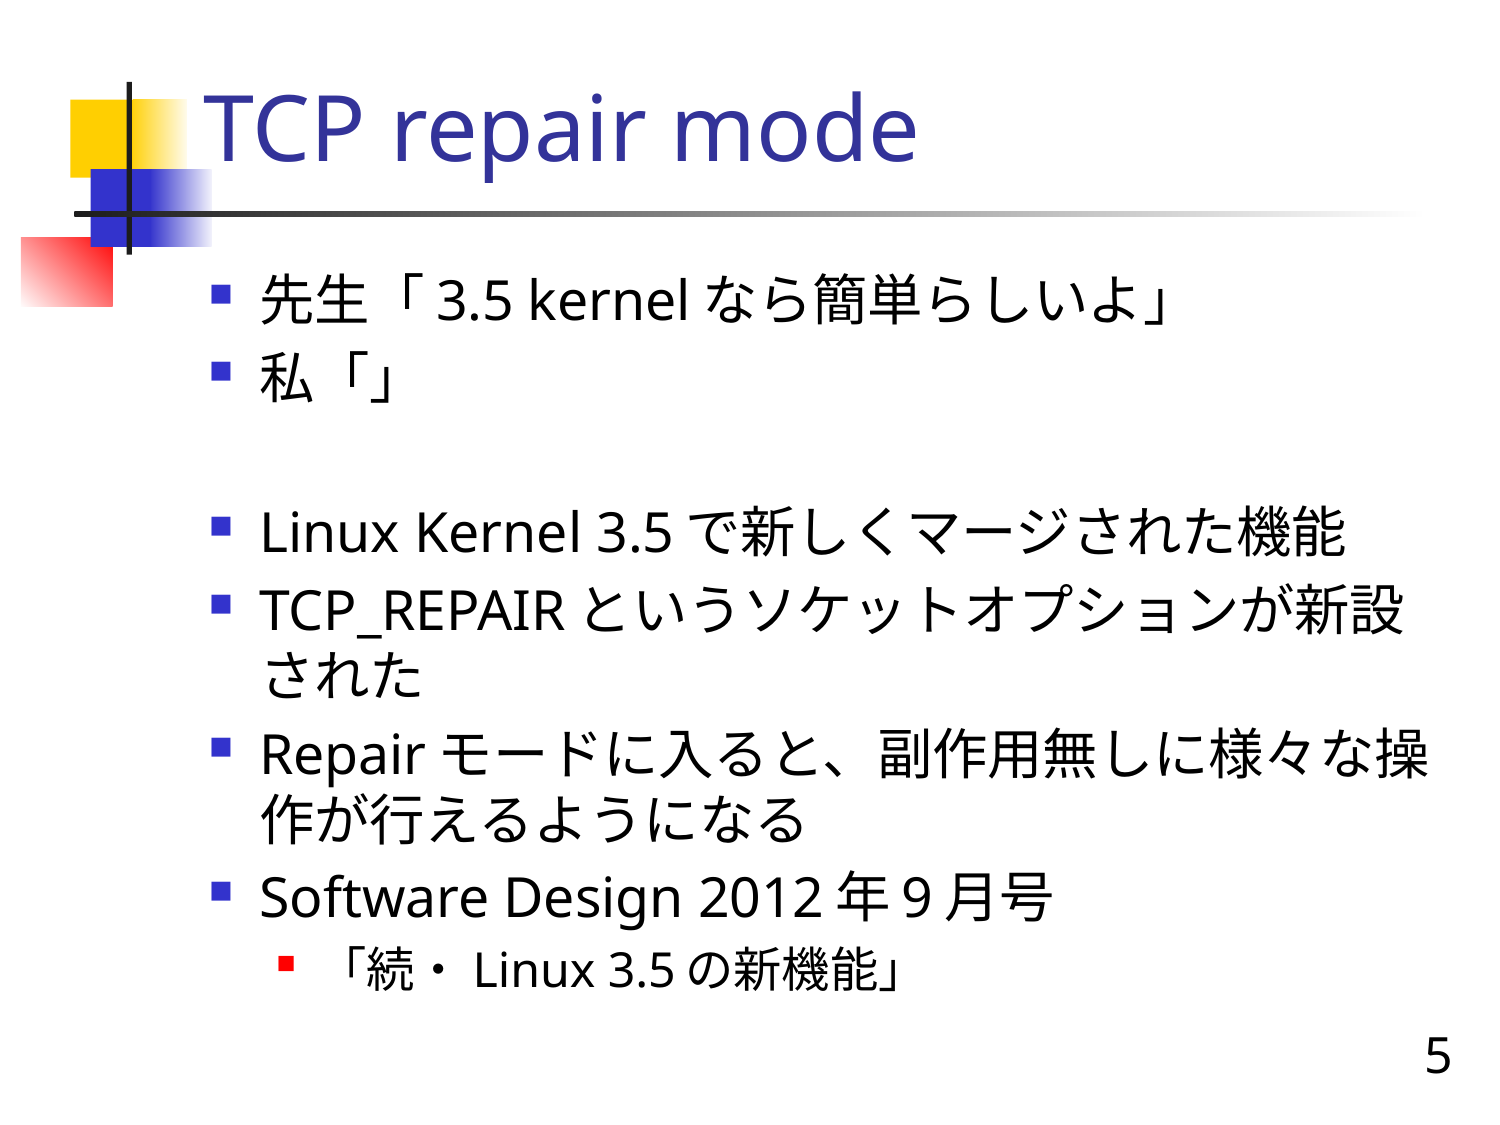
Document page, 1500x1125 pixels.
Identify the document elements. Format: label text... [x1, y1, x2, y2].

title TCP repair mode [188, 34, 1468, 188]
list 先生「3.5 kernelなら簡単らしいよ」 私「」 Linux Kernel 3.5で新しくマージされた機能 TCP_REPAIRというソケットオプションが新設された Repairモードに入ると、副作用無しに様々な操作が行えるようになる Software Design 2012年9月号 「続・Linux 3.5の新機能」 [193, 257, 1470, 1007]
slide_number 5 [1154, 1023, 1468, 1100]
